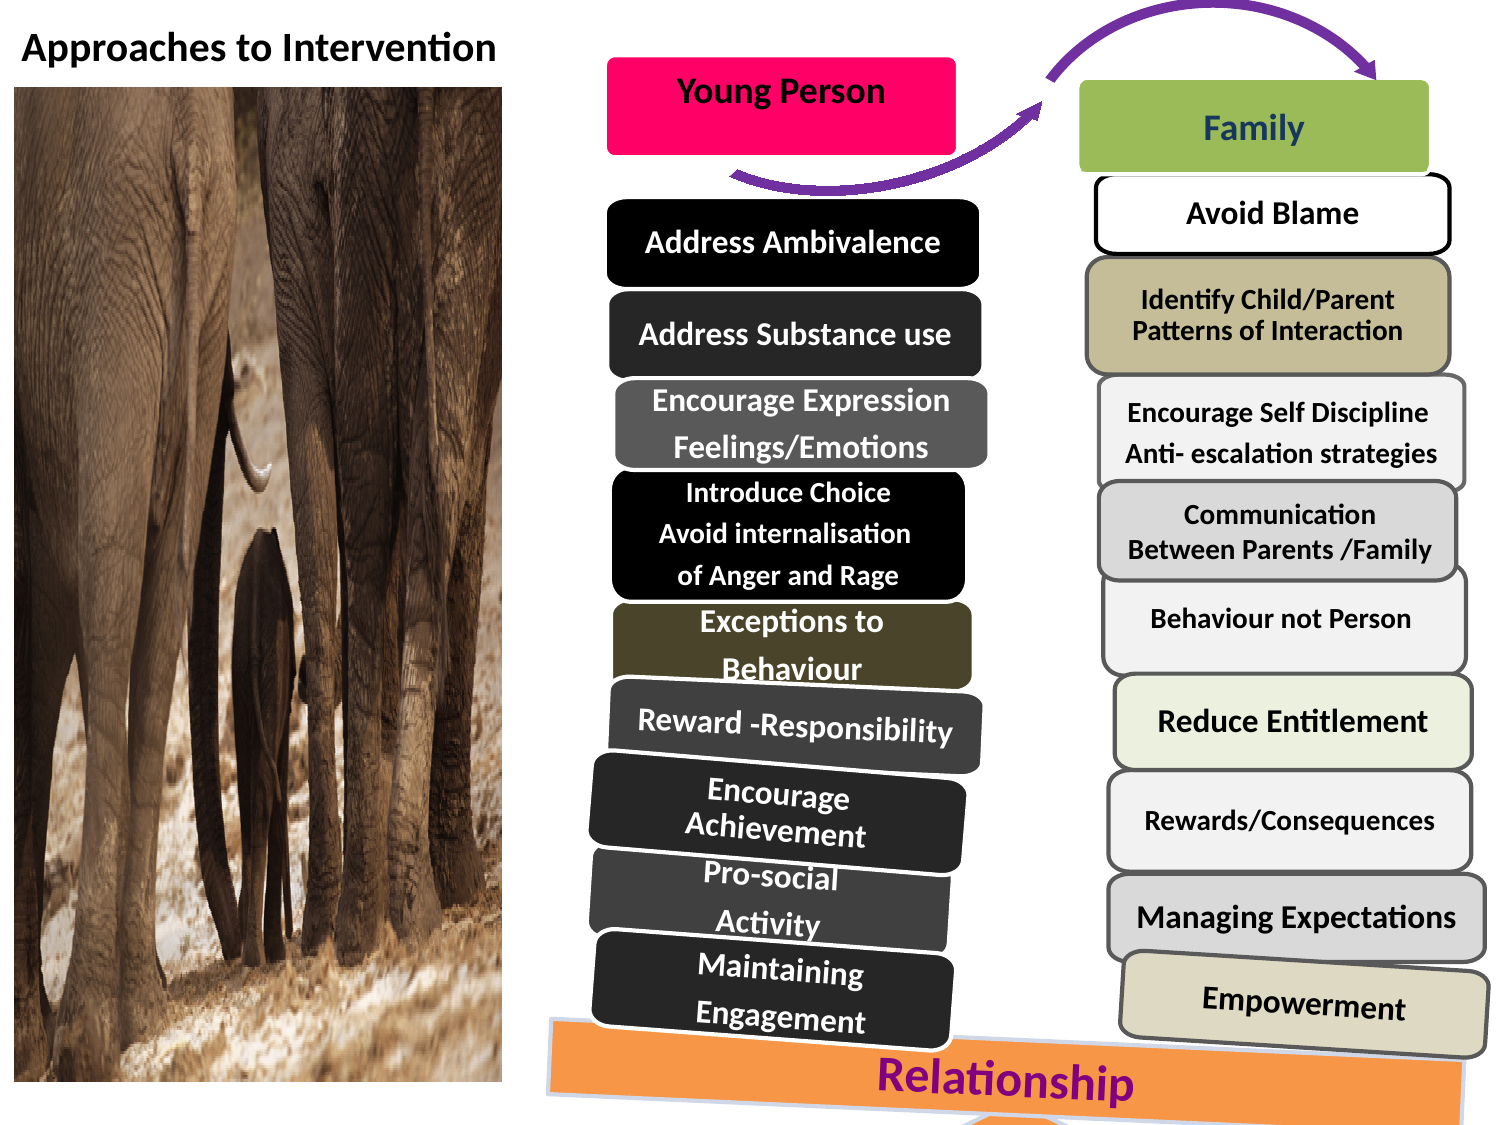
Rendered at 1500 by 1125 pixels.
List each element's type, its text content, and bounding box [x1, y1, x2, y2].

text_box [729, 101, 1042, 196]
text_box Approaches to Intervention [6, 12, 514, 78]
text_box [548, 256, 1472, 1125]
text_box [0, 45, 502, 1125]
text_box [1077, 77, 1432, 175]
text_box Avoid Blame [1093, 172, 1452, 255]
text_box Managing Expectations [1477, 874, 1487, 961]
text_box Young Person [602, 53, 961, 160]
text_box Empowerment [1477, 970, 1491, 1058]
text_box [1045, 0, 1377, 83]
text_box Address Ambivalence [602, 195, 984, 255]
